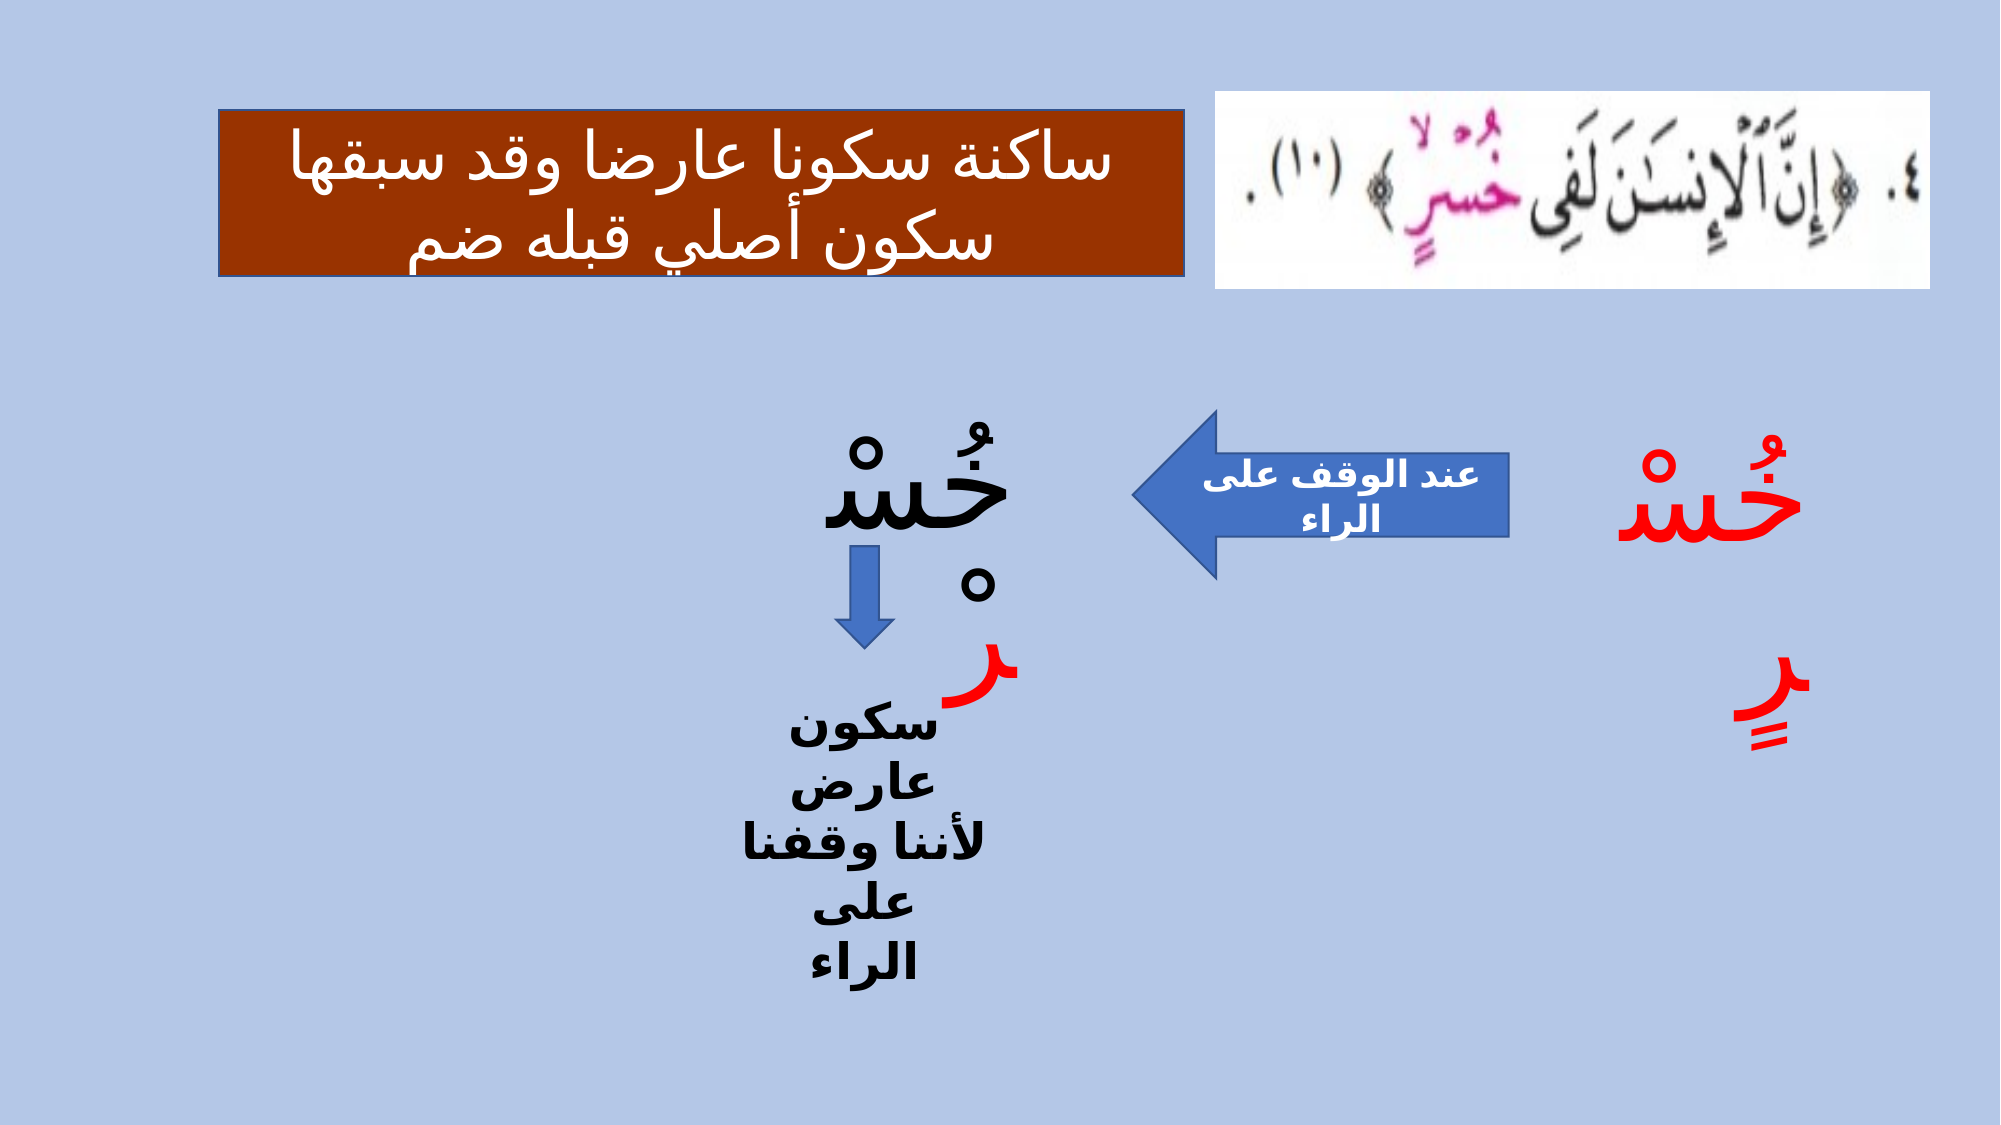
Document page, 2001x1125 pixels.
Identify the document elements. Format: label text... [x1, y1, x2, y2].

text_box عند الوقف على الراء [1131, 409, 1510, 581]
text_box خُسْرْ [755, 395, 1031, 711]
picture [1215, 91, 1930, 289]
text_box [833, 545, 896, 650]
text_box خُسْرٍ [1548, 408, 1825, 724]
text_box ساكنة سكونا عارضا وقد سبقها سكون أصلي قبله ضم [218, 109, 1185, 277]
text_box سكون عارض لأننا وقفنا على الراء [712, 682, 1017, 997]
